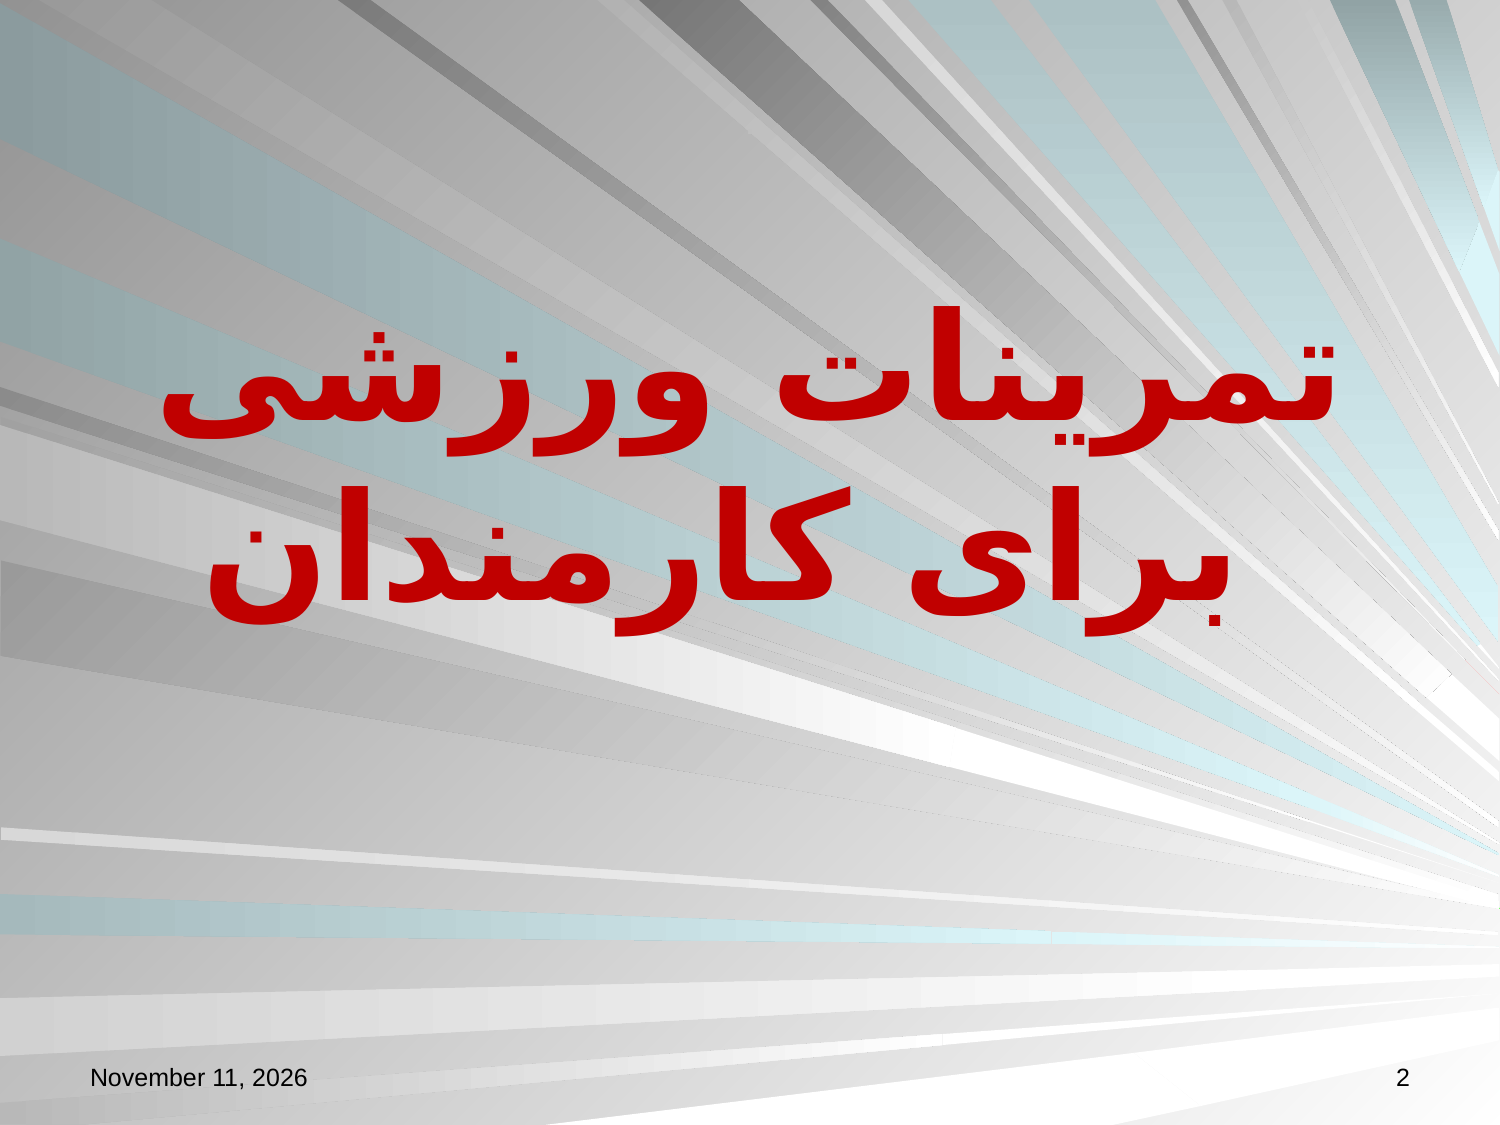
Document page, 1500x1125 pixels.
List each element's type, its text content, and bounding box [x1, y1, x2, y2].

slide_number 2 [1074, 1023, 1426, 1100]
list تمرینات ورزشی برای کارمندان [74, 262, 1426, 1006]
title . [74, 45, 1426, 197]
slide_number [74, 1023, 426, 1100]
